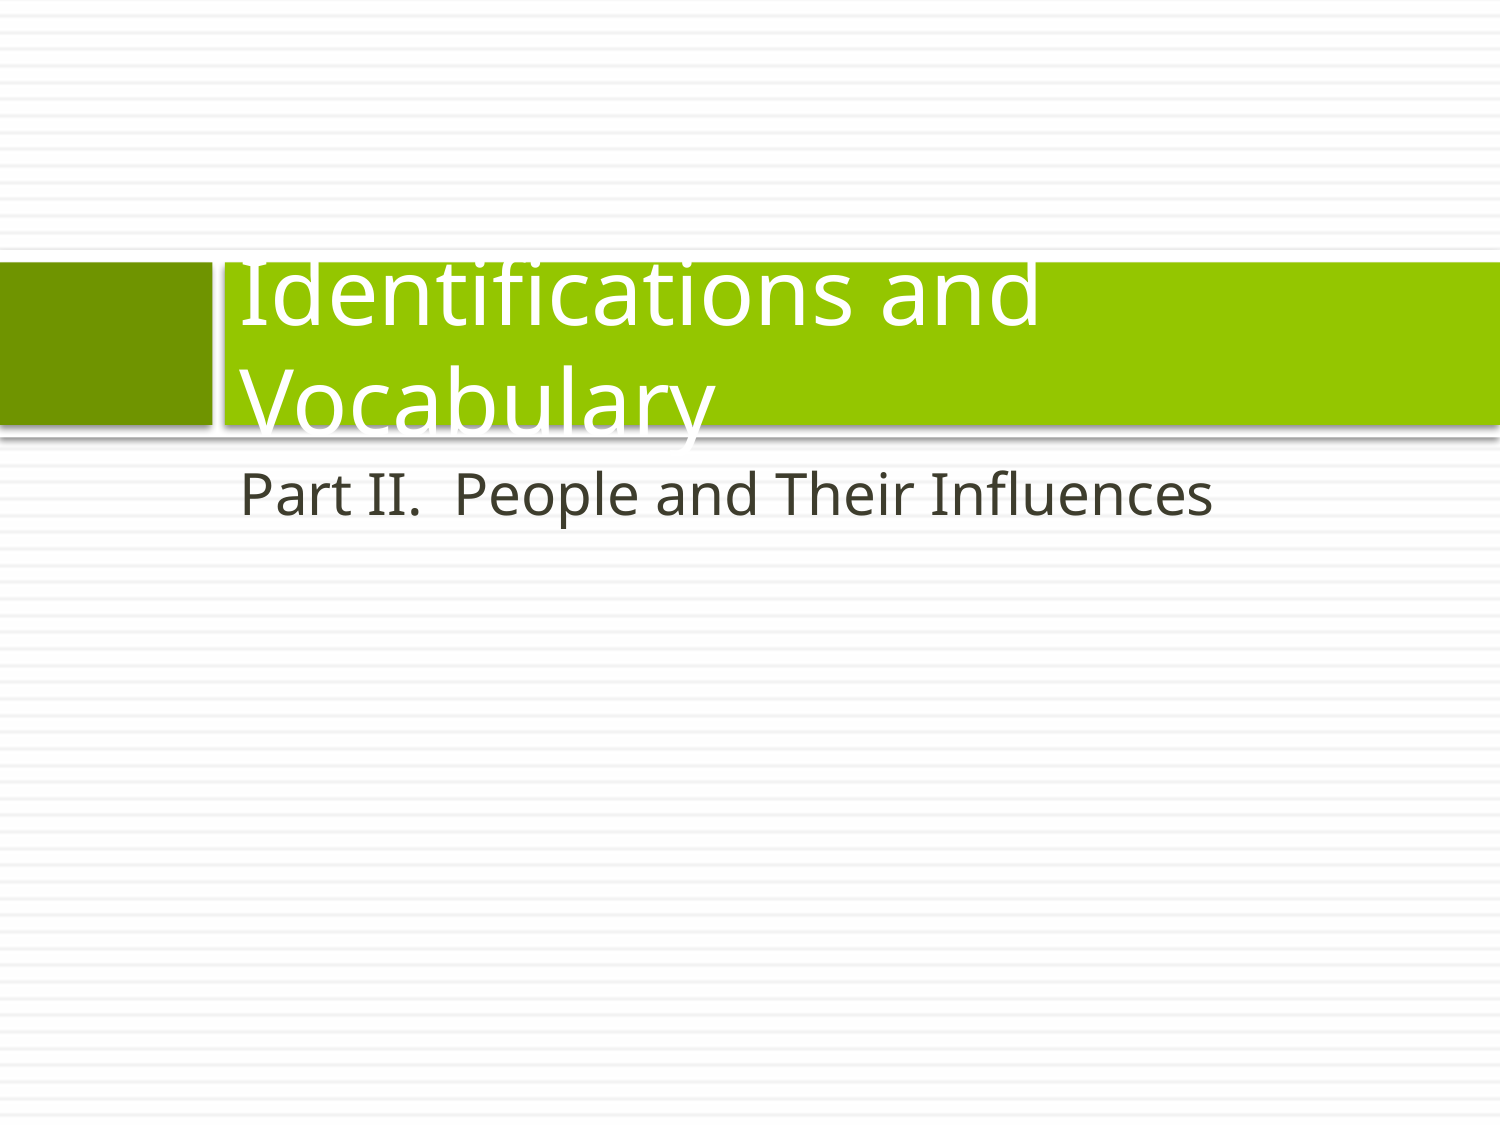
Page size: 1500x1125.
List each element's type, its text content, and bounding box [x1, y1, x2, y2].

title Identifications and Vocabulary [225, 262, 1475, 425]
list Part II. People and Their Influences [225, 450, 1394, 725]
